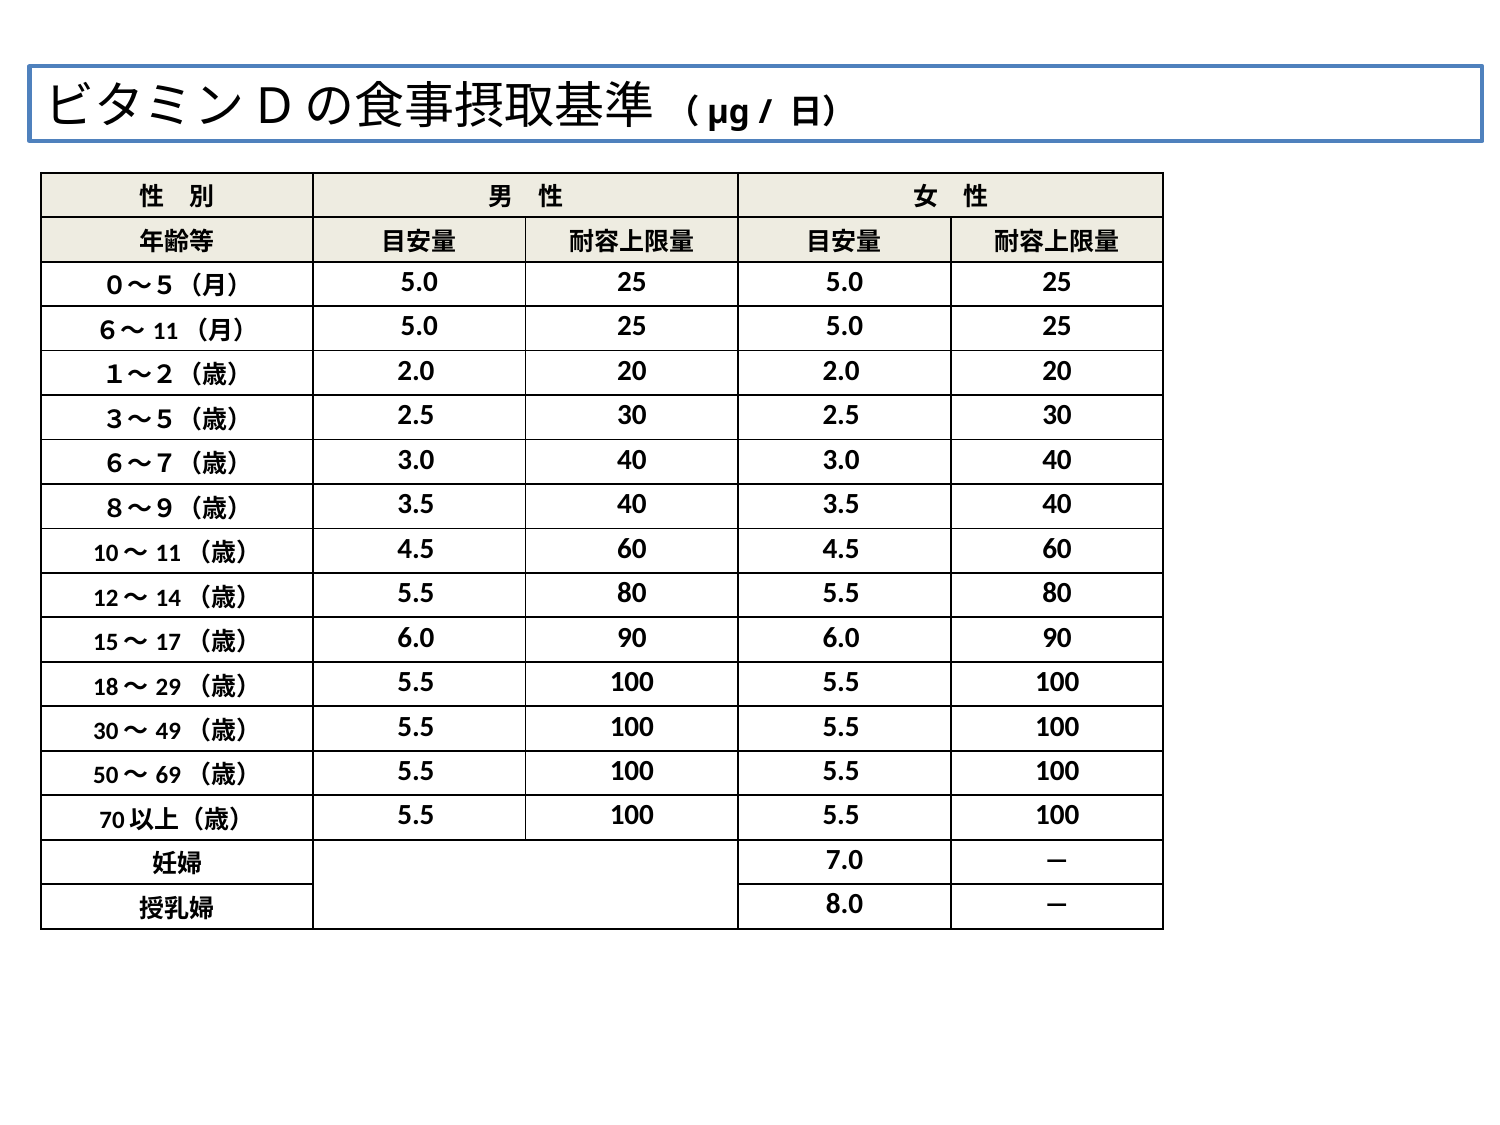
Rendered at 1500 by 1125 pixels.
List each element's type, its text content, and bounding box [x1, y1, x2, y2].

table_cell 目安量 [739, 218, 950, 261]
table_cell 40 [526, 485, 737, 528]
table_cell 60 [952, 529, 1162, 572]
table_cell 5.5 [314, 574, 525, 616]
table_cell ― [952, 885, 1162, 928]
table_cell 2.5 [314, 396, 525, 439]
table_cell 90 [952, 618, 1162, 661]
table_cell 10～11（歳） [42, 529, 312, 572]
table_cell 2.0 [314, 351, 525, 394]
table_cell 5.5 [739, 796, 950, 839]
table_cell 30～49（歳） [42, 707, 312, 750]
table_cell 25 [526, 307, 737, 350]
table_cell 目安量 [314, 218, 525, 261]
table_cell 5.5 [314, 752, 525, 794]
table_header 女 性 [739, 174, 1162, 216]
table_cell 90 [526, 618, 737, 661]
table_cell 妊婦 [42, 841, 312, 883]
table_cell 100 [952, 752, 1162, 794]
table_cell 25 [952, 263, 1162, 305]
table_cell 100 [526, 707, 737, 750]
table_cell 18～29（歳） [42, 663, 312, 705]
table_cell 40 [952, 485, 1162, 528]
table_cell 5.0 [739, 307, 950, 350]
table_cell 5.5 [314, 707, 525, 750]
table_cell 100 [526, 752, 737, 794]
table_cell 20 [526, 351, 737, 394]
table_cell 40 [526, 440, 737, 483]
table_cell １～２（歳） [42, 351, 312, 394]
text_box ビタミンDの食事摂取基準 （μg / 日） [27, 64, 1484, 143]
table_cell 5.0 [314, 307, 525, 350]
table_cell 100 [952, 707, 1162, 750]
table_cell 3.0 [739, 440, 950, 483]
table_cell 5.5 [739, 707, 950, 750]
table_cell 3.5 [314, 485, 525, 528]
table_cell 5.5 [739, 574, 950, 616]
table_cell 4.5 [314, 529, 525, 572]
table_cell 5.5 [314, 663, 525, 705]
table_cell 40 [952, 440, 1162, 483]
table_cell 6.0 [739, 618, 950, 661]
table_cell 80 [952, 574, 1162, 616]
table_cell 6.0 [314, 618, 525, 661]
table_cell 30 [526, 396, 737, 439]
table_cell ３～５（歳） [42, 396, 312, 439]
table_cell 80 [526, 574, 737, 616]
table_cell 30 [952, 396, 1162, 439]
table_cell ８～９（歳） [42, 485, 312, 528]
table_cell [314, 841, 737, 928]
table_cell 100 [526, 663, 737, 705]
table_cell 15～17（歳） [42, 618, 312, 661]
table_cell 授乳婦 [42, 885, 312, 928]
table_cell 100 [952, 663, 1162, 705]
table_cell 3.5 [739, 485, 950, 528]
table_cell 25 [526, 263, 737, 305]
table_cell 20 [952, 351, 1162, 394]
table_cell 4.5 [739, 529, 950, 572]
table_cell 12～14（歳） [42, 574, 312, 616]
table_cell 60 [526, 529, 737, 572]
table_cell 5.0 [739, 263, 950, 305]
table_cell ６～11（月） [42, 307, 312, 350]
table_cell 年齢等 [42, 218, 312, 261]
table_header 性 別 [42, 174, 312, 216]
table_cell 5.5 [314, 796, 525, 839]
table_cell 3.0 [314, 440, 525, 483]
table_cell 5.0 [314, 263, 525, 305]
table_cell 2.5 [739, 396, 950, 439]
table_cell 70以上（歳） [42, 796, 312, 839]
table_header 男 性 [314, 174, 737, 216]
table_cell 2.0 [739, 351, 950, 394]
table_cell 8.0 [739, 885, 950, 928]
table_cell ― [952, 841, 1162, 883]
table_cell ０～５（月） [42, 263, 312, 305]
table_cell ６～７（歳） [42, 440, 312, 483]
table_cell 耐容上限量 [952, 218, 1162, 261]
table_cell 耐容上限量 [526, 218, 737, 261]
table_cell 5.5 [739, 752, 950, 794]
table_cell 7.0 [739, 841, 950, 883]
table_cell 5.5 [739, 663, 950, 705]
table_cell 50～69（歳） [42, 752, 312, 794]
table_cell 100 [526, 796, 737, 839]
table_cell 25 [952, 307, 1162, 350]
table_cell 100 [952, 796, 1162, 839]
